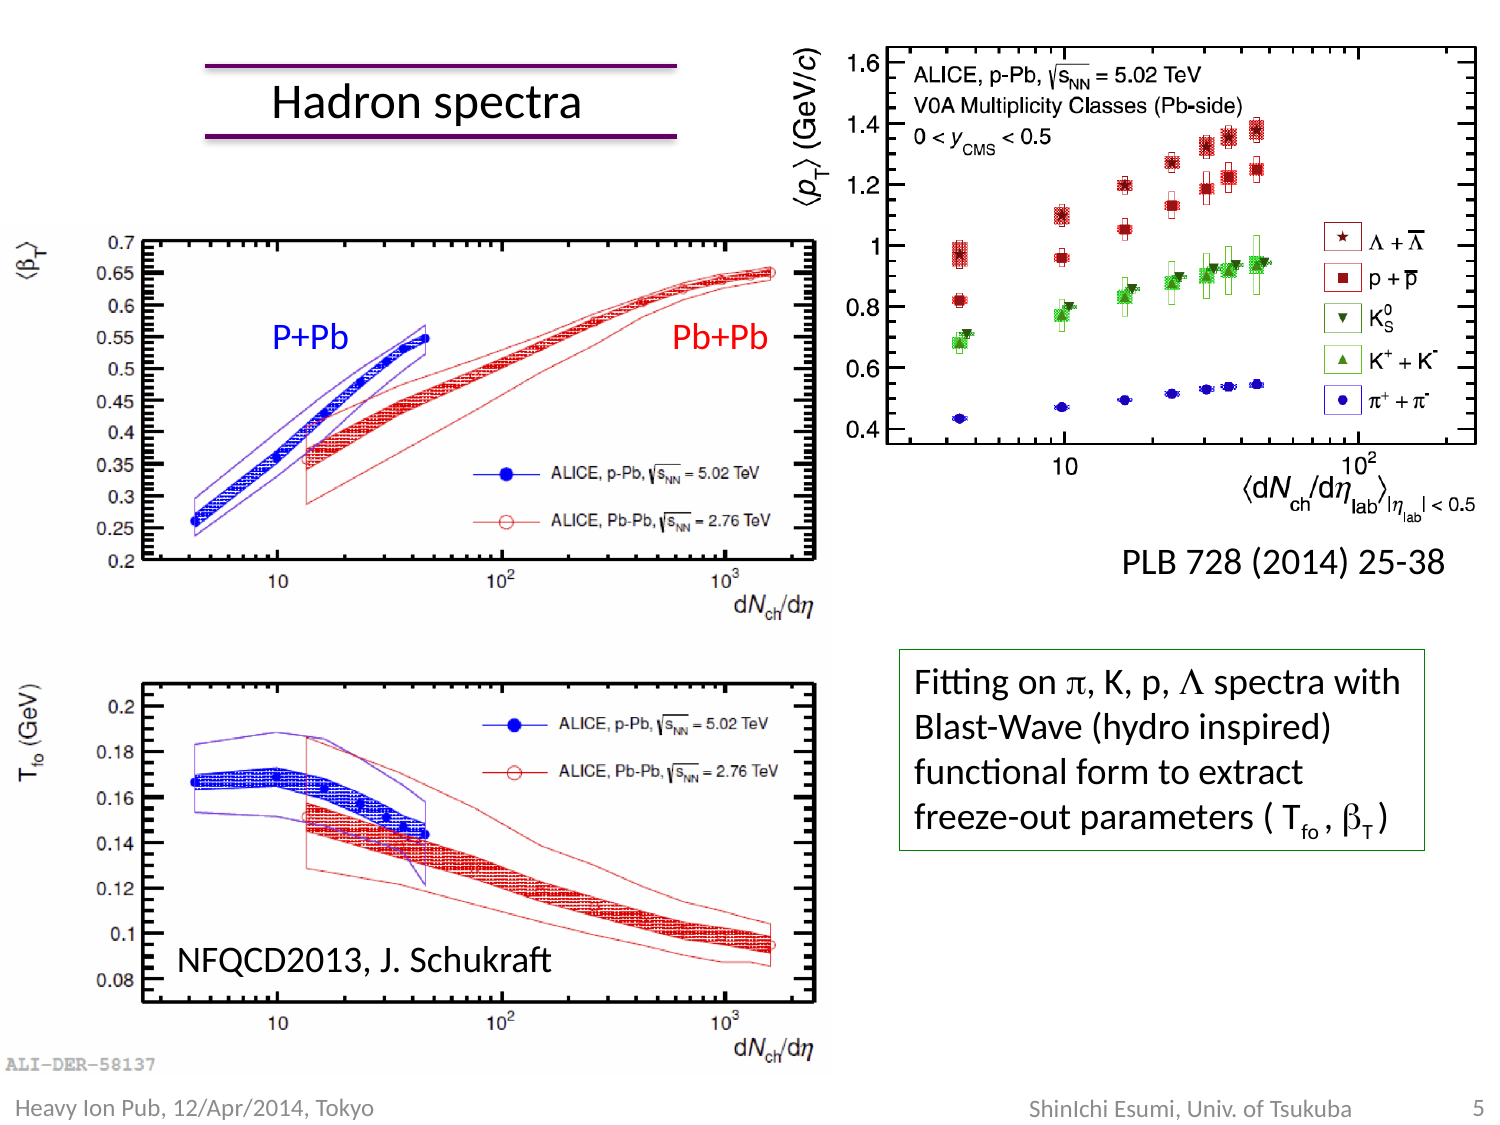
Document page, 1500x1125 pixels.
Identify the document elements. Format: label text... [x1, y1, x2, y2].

text_box PLB 728 (2014) 25-38 [1106, 538, 1461, 590]
picture [0, 17, 1500, 1075]
text_box Hadron spectra [256, 76, 609, 133]
slide_number Heavy Ion Pub, 12/Apr/2014, Tokyo [0, 1087, 405, 1125]
text_box Fitting on p, K, p, L spectra with Blast-Wave (hydro inspired) functional form to extract freeze-out parameters ( Tfo , bT ) [899, 649, 1425, 851]
footer ShinIchi Esumi, Univ. of Tsukuba [1001, 1087, 1381, 1125]
slide_number 5 [1402, 1087, 1500, 1125]
